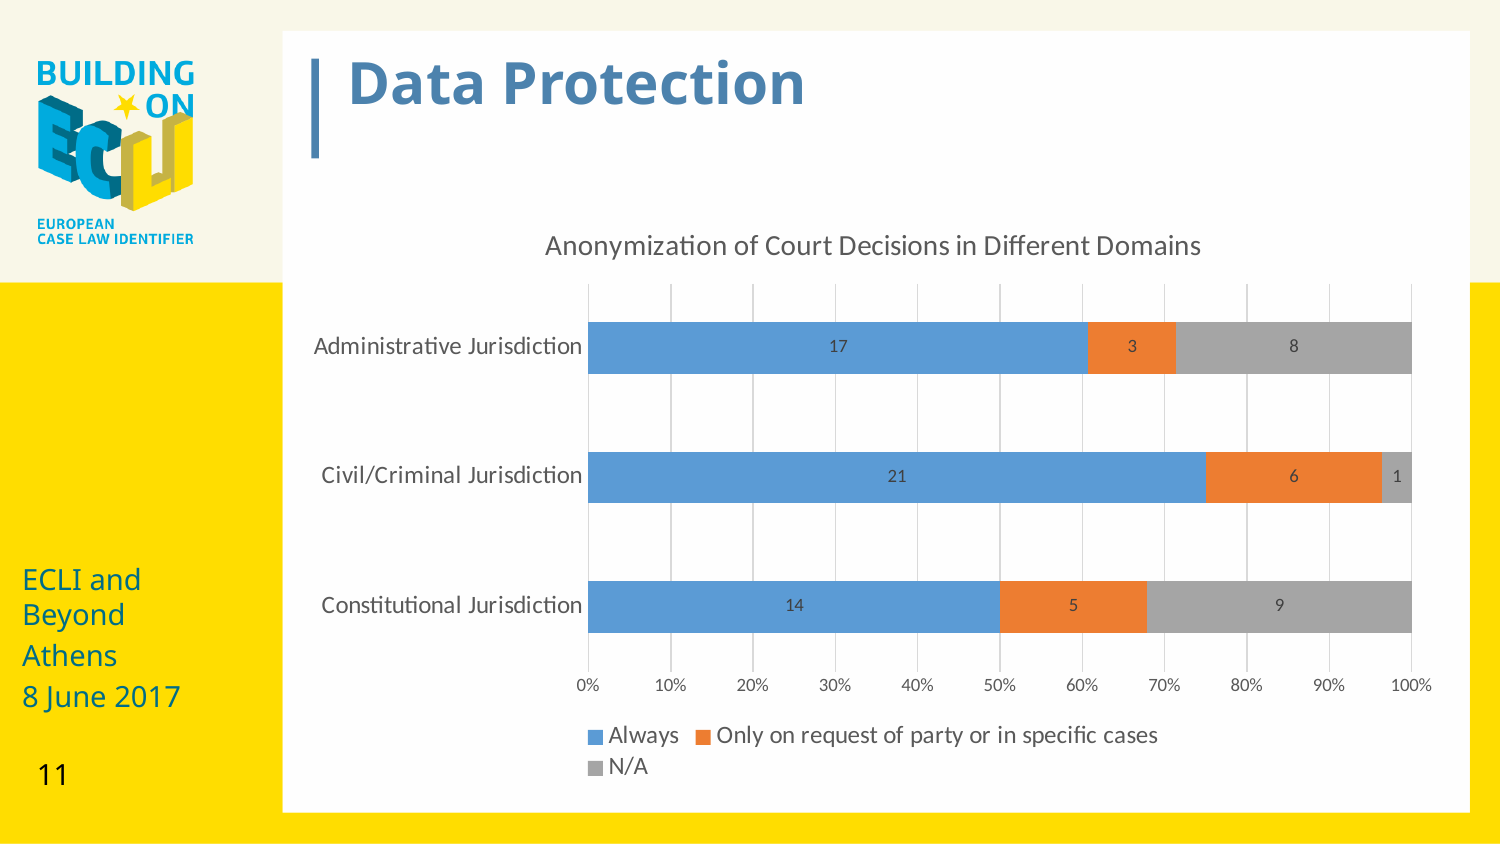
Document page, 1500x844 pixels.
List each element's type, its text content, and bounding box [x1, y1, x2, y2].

text_box [311, 58, 319, 159]
text_box ECLI and Beyond Athens 8 June 2017 [22, 561, 252, 702]
chart [290, 204, 1457, 788]
text_box 11 [22, 748, 132, 807]
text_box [347, 56, 1471, 156]
picture [0, 0, 1500, 844]
